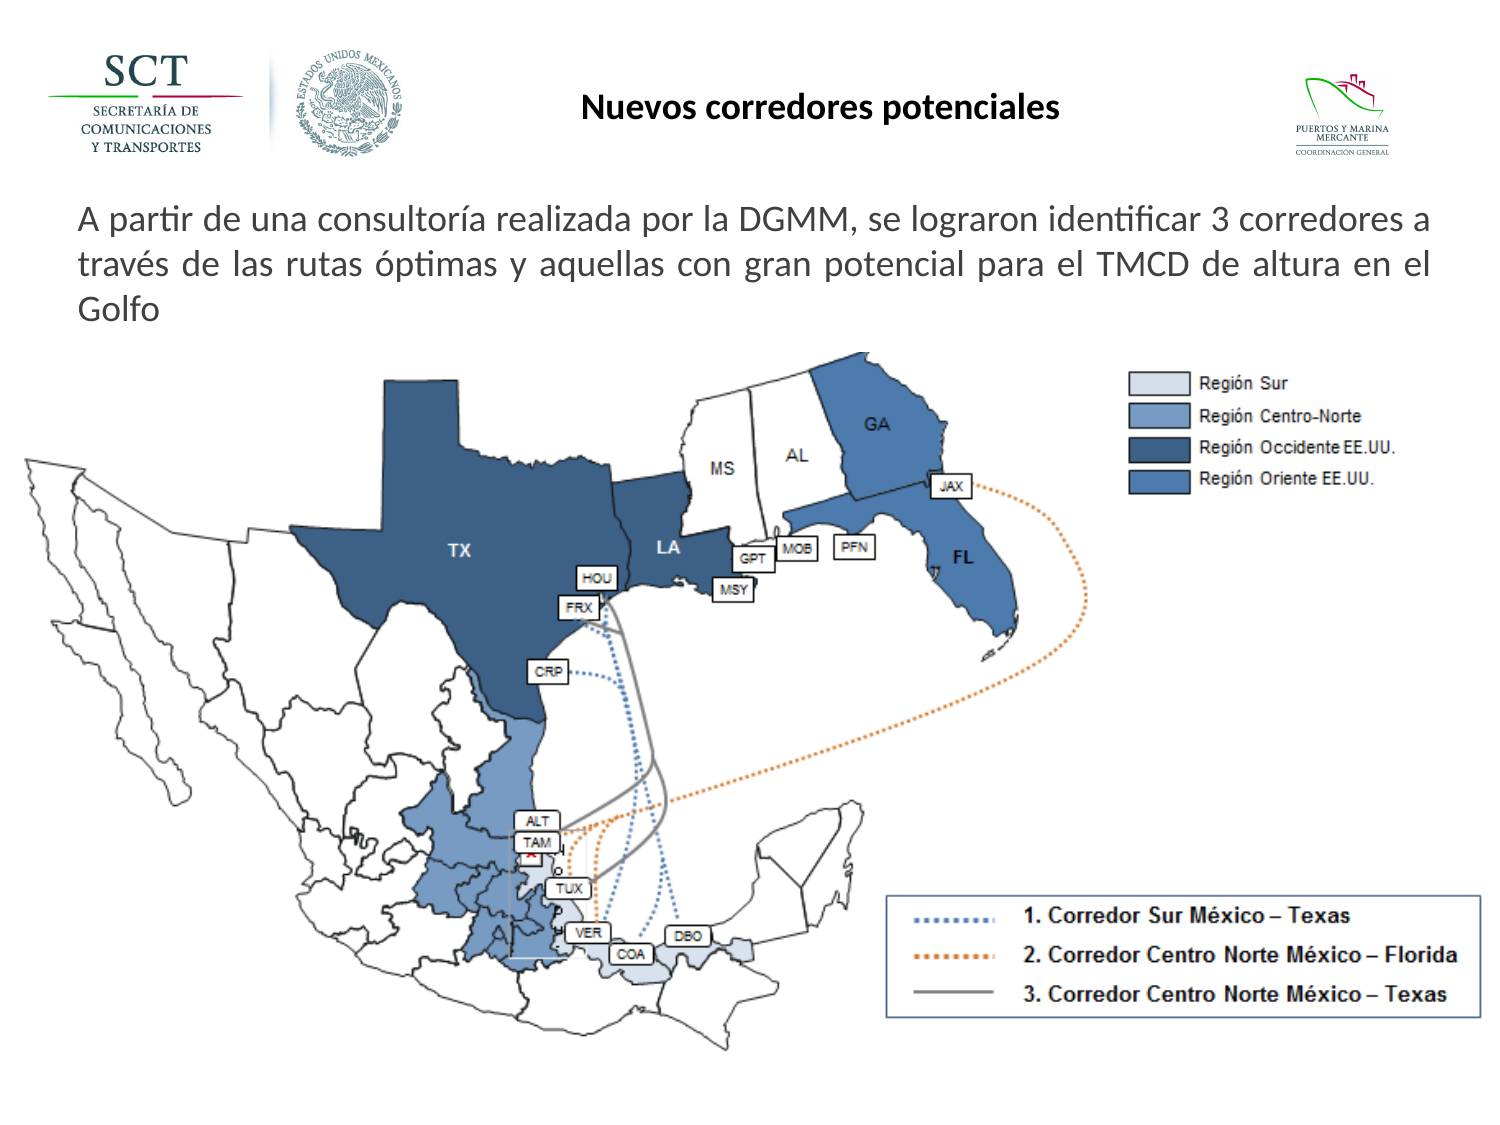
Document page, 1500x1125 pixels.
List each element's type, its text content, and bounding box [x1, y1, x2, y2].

text_box A partir de una consultoría realizada por la DGMM, se lograron identificar 3 corredores a través de las rutas óptimas y aquellas con gran potencial para el TMCD de altura en el Golfo [64, 186, 1447, 336]
text_box Nuevos corredores potenciales [537, 74, 1105, 135]
picture [1296, 74, 1389, 155]
picture [10, 352, 1493, 1071]
picture [47, 48, 402, 158]
